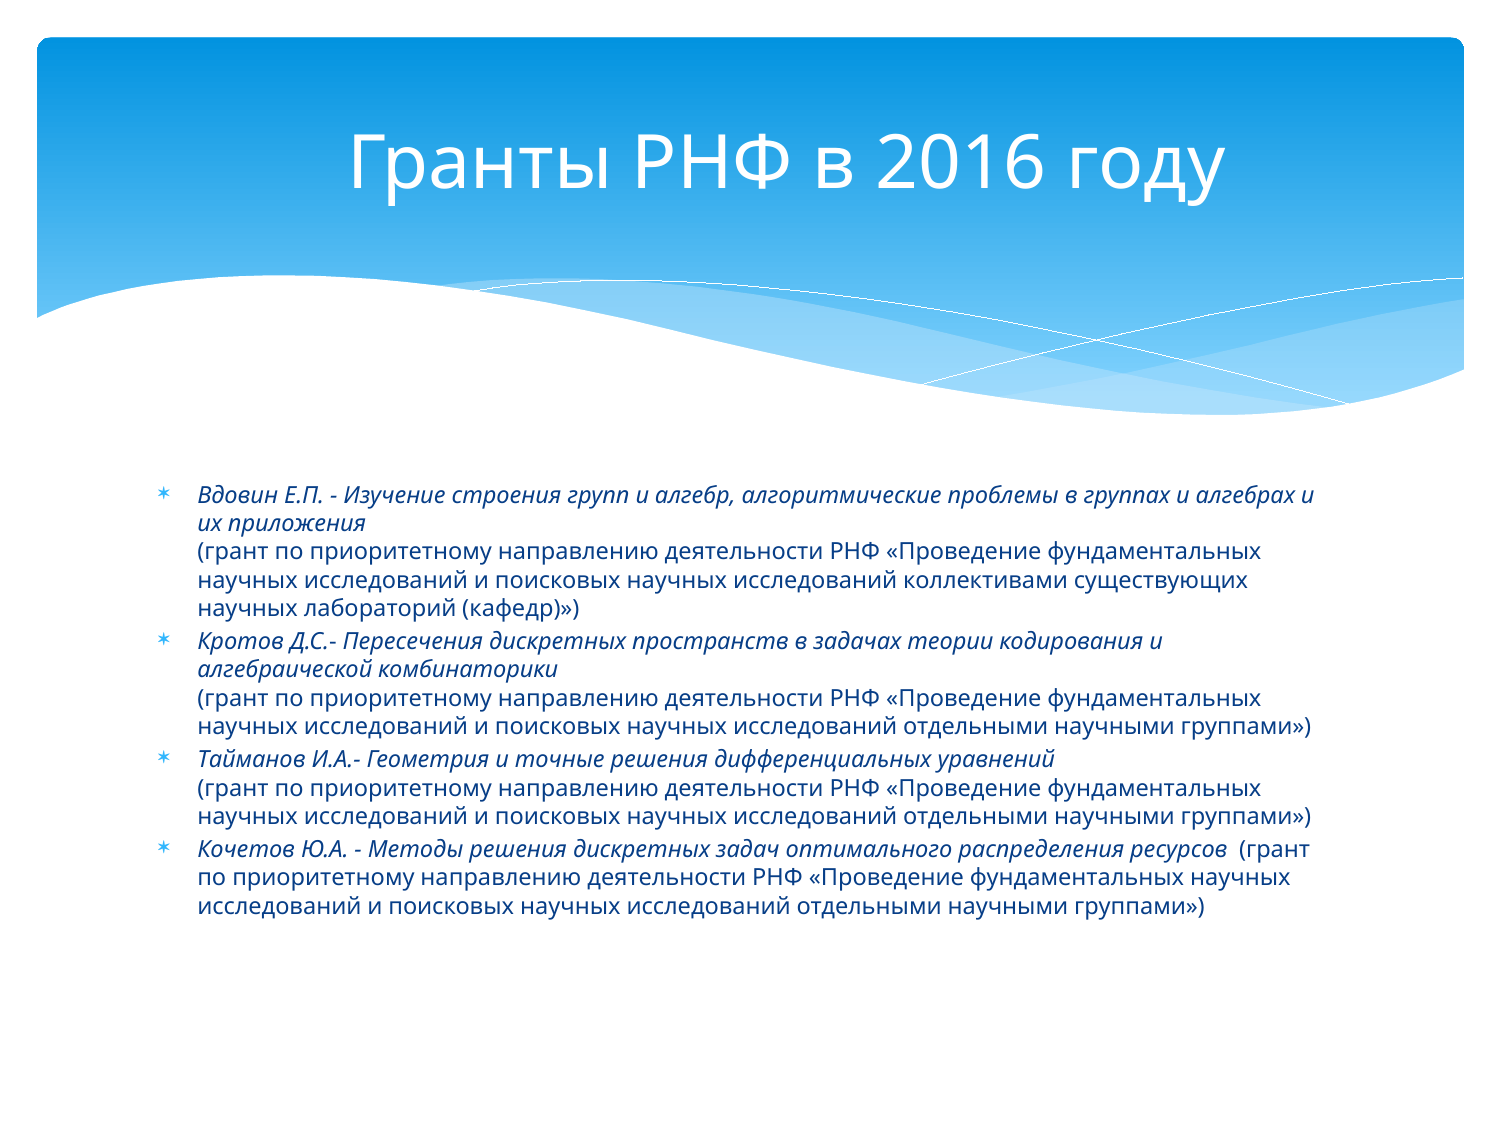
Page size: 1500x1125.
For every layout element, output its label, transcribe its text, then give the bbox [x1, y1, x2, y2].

list Вдовин Е.П. - Изучение строения групп и алгебр, алгоритмические проблемы в группах и алгебрах и их приложения (грант по приоритетному направлению деятельности РНФ «Проведение фундаментальных научных исследований и поисковых научных исследований коллективами существующих научных лабораторий (кафедр)») Кротов Д.С.- Пересечения дискретных пространств в задачах теории кодирования и алгебраической комбинаторики (грант по приоритетному направлению деятельности РНФ «Проведение фундаментальных научных исследований и поисковых научных исследований отдельными научными группами») Тайманов И.А.- Геометрия и точные решения дифференциальных уравнений (грант по приоритетному направлению деятельности РНФ «Проведение фундаментальных научных исследований и поисковых научных исследований отдельными научными группами») Кочетов Ю.А. - Методы решения дискретных задач оптимального распределения ресурсов (грант по приоритетному направлению деятельности РНФ «Проведение фундаментальных научных исследований и поисковых научных исследований отдельными научными группами») [143, 438, 1359, 1005]
title Гранты РНФ в 2016 году [75, 55, 1425, 261]
